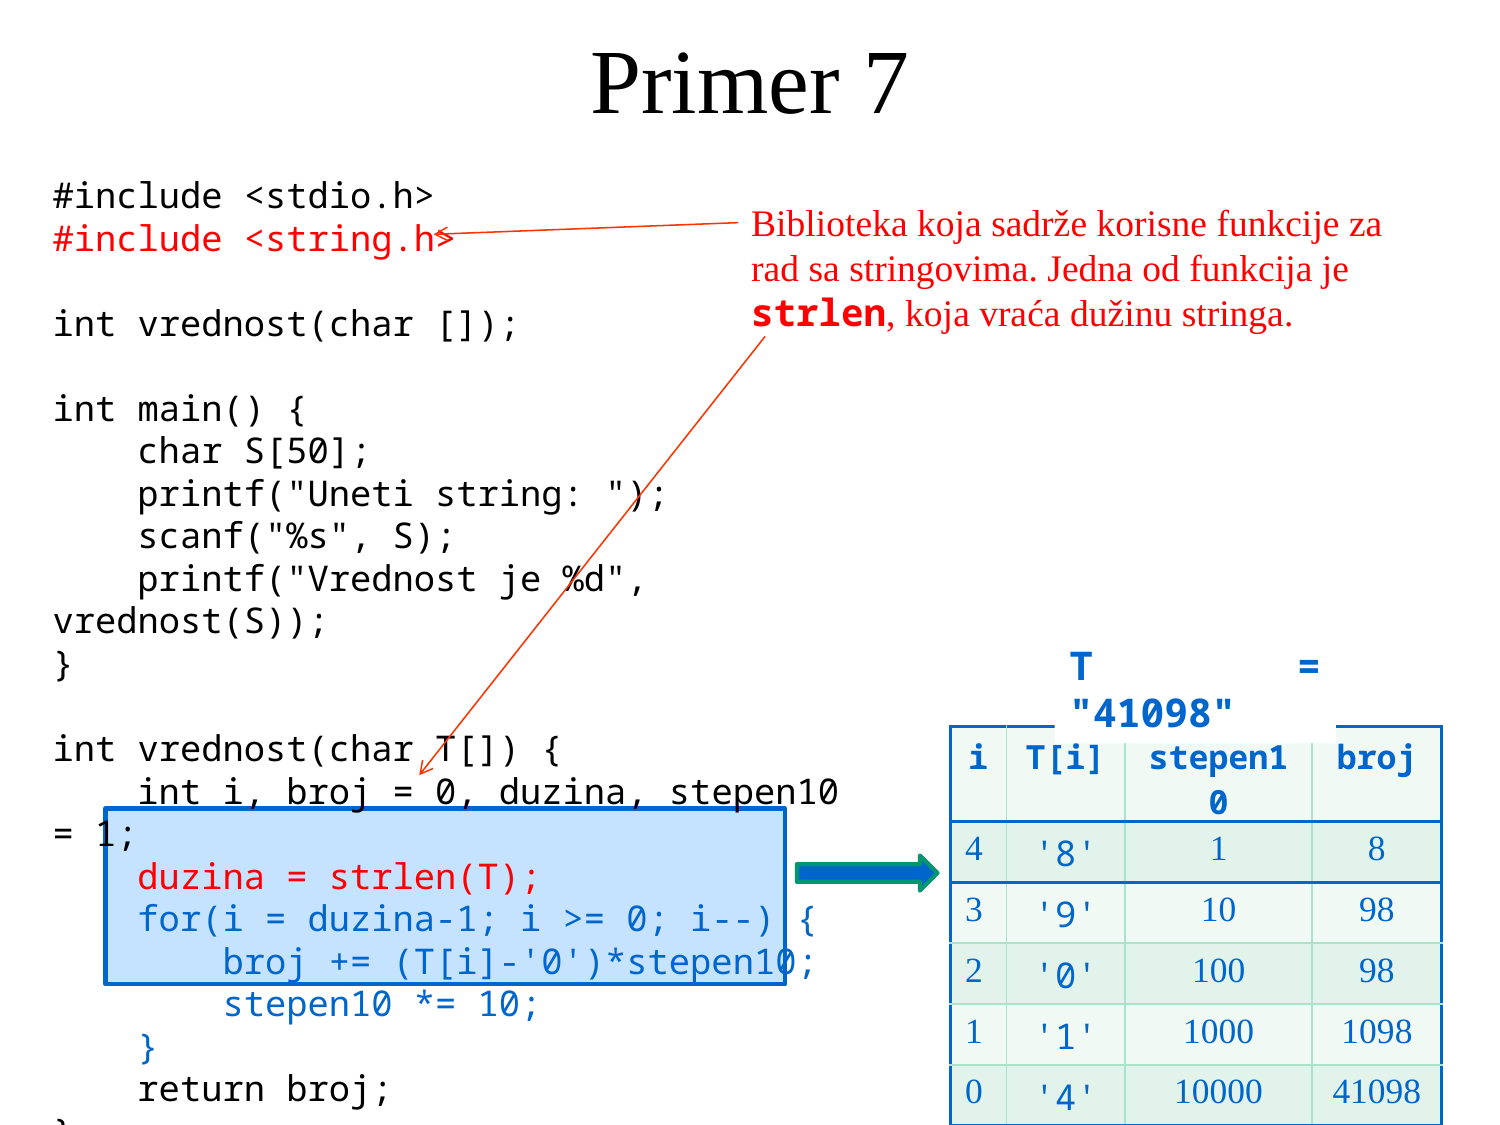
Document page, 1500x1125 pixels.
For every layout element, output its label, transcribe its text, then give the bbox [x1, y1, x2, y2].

table_cell '8' [1007, 823, 1124, 881]
table_cell 100 [1126, 944, 1311, 1003]
text_box T = "41098" [1054, 633, 1336, 744]
table_cell '1' [1007, 1005, 1124, 1064]
table_cell 3 [952, 884, 1006, 942]
table_cell 41098 [1313, 1066, 1440, 1124]
table_cell '9' [1007, 884, 1124, 942]
table_cell 10 [1126, 884, 1311, 942]
title Primer 7 [112, 0, 1388, 172]
table_header i [952, 728, 1006, 820]
list #include <stdio.h> #include <string.h> int vrednost(char []); int main() { char S[50]; printf("Uneti string: "); scanf("%s", S); printf("Vrednost je %d", vrednost(S)); } int vrednost(char T[]) { int i, broj = 0, duzina, stepen10 = 1; duzina = strlen(T); for(i = duzina-1; i >= 0; i--) { broj += (T[i]-'0')*stepen10; stepen10 *= 10; } return broj; } [37, 165, 889, 1092]
table_cell 1098 [1313, 1005, 1440, 1064]
table_cell 1 [1126, 823, 1311, 881]
table_header broj [1313, 728, 1440, 820]
table_cell 98 [1313, 944, 1440, 1003]
table_cell 2 [952, 944, 1006, 1003]
table_cell '4' [1007, 1066, 1124, 1124]
table_cell 1000 [1126, 1005, 1311, 1064]
table_header stepen10 [1126, 744, 1311, 820]
table_cell '0' [1007, 944, 1124, 1003]
table_header T[i] [1007, 728, 1124, 820]
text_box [433, 222, 739, 235]
table_cell 4 [952, 823, 1006, 881]
table_cell 0 [952, 1066, 1006, 1124]
table_cell 10000 [1126, 1066, 1311, 1124]
table_cell 98 [1313, 884, 1440, 942]
table_cell 8 [1313, 823, 1440, 881]
table_cell 1 [952, 1005, 1006, 1064]
text_box [794, 853, 940, 893]
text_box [372, 382, 812, 729]
text_box Biblioteka koja sadrže korisne funkcije za rad sa stringovima. Jedna od funkcija je strlen, koja vraća dužinu stringa. [736, 191, 1440, 342]
